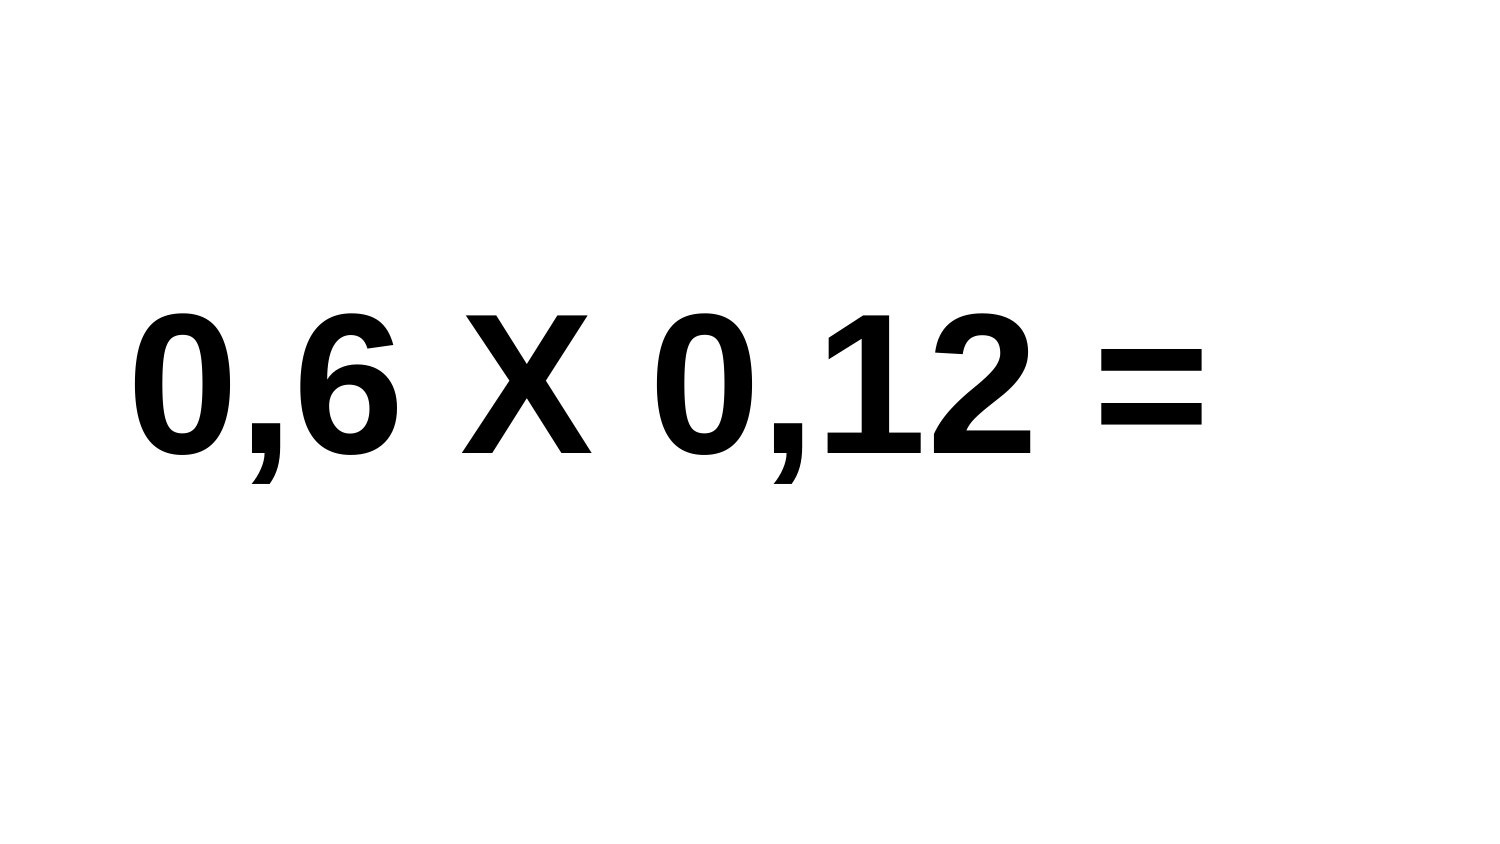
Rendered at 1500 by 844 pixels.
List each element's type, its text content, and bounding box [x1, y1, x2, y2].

text_box 0,6 X 0,12 = [112, 318, 1388, 509]
